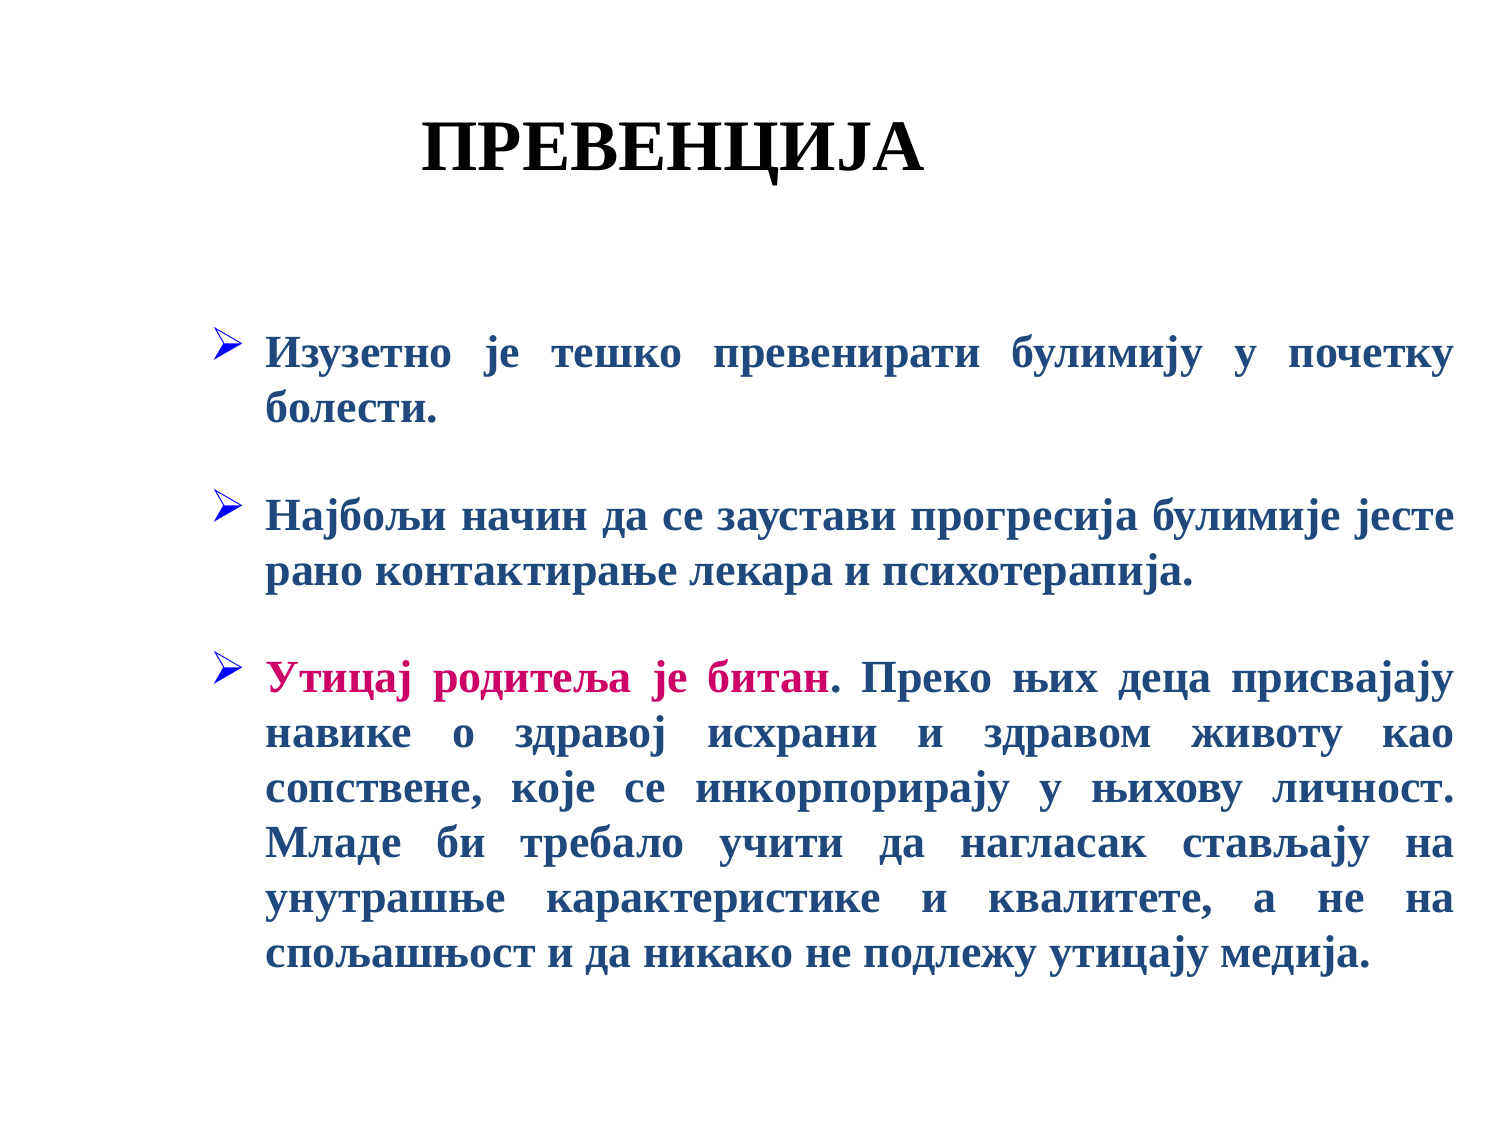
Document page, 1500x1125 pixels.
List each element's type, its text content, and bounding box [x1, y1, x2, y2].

list Изузетно је тешко превенирати булимију у почетку болести. Најбољи начин да се заустави прогресија булимије јесте рано контактирање лекара и психотерапија. Утицај родитеља је битан. Преко њих деца присвајају навике о здравој исхрани и здравом животу као сопствене, које се инкорпорирају у њихову личност. Младе би требало учити да нагласак стављају на унутрашње карактеристике и квалитете, а не на спољашњост и да никако не подлежу утицају медија. [194, 314, 1470, 990]
title ПРЕВЕНЦИЈА [206, 90, 1140, 193]
